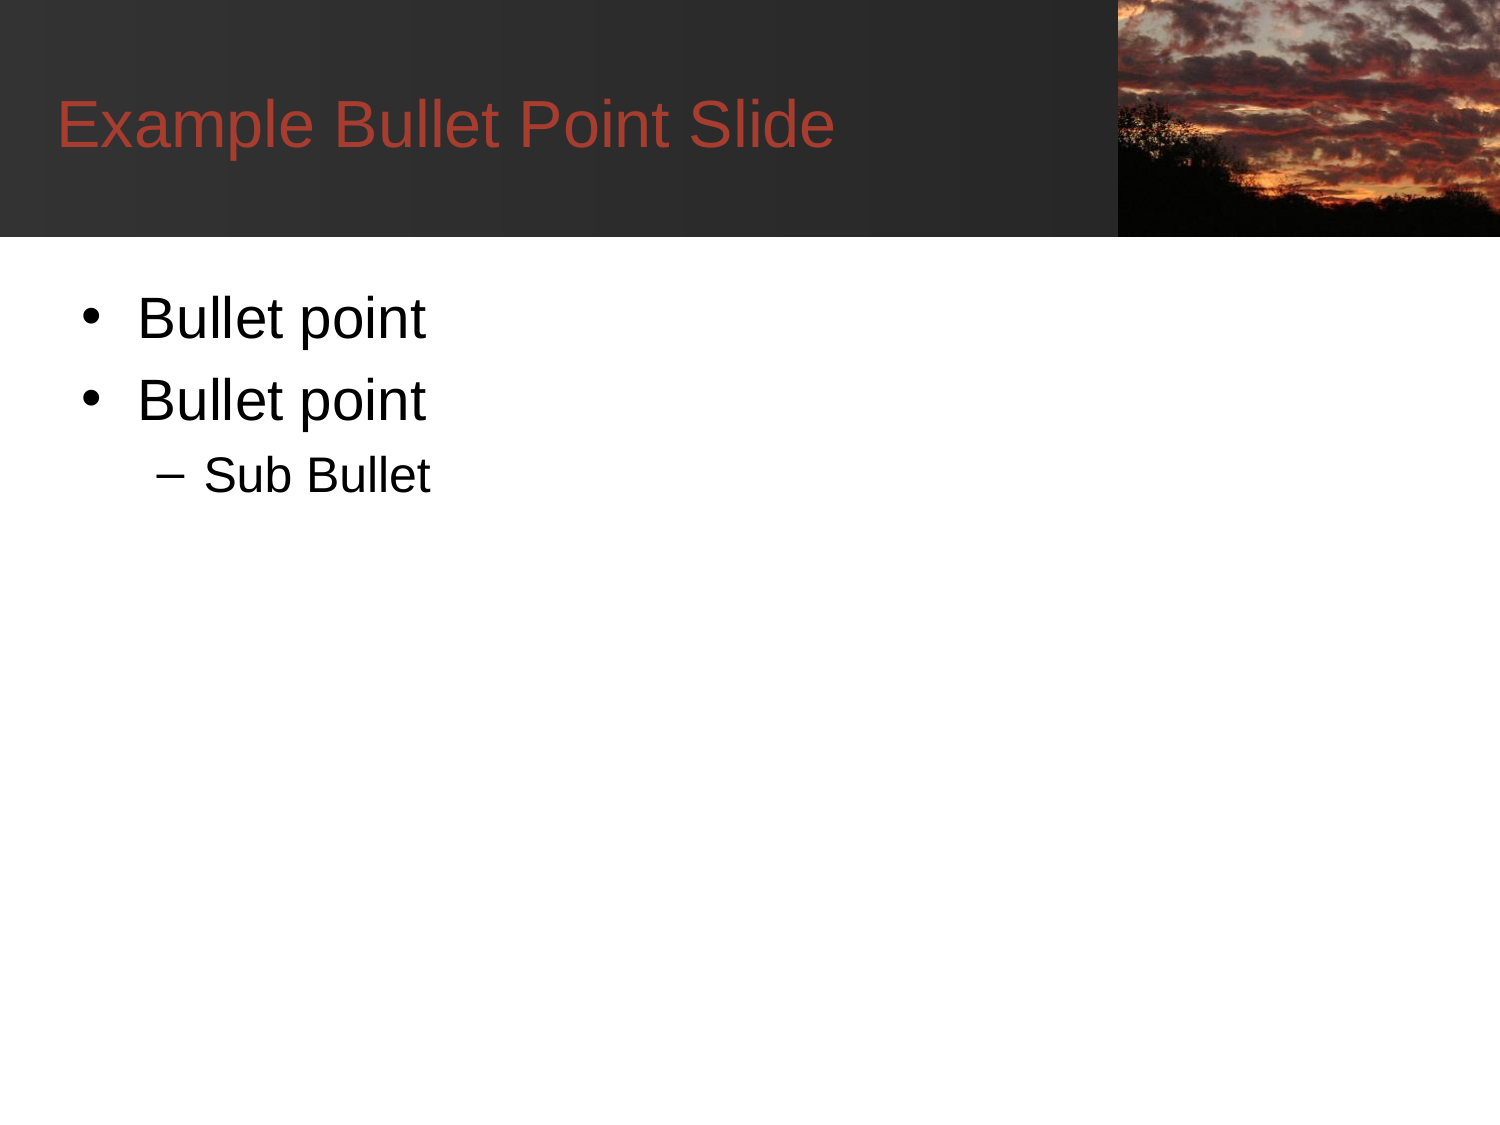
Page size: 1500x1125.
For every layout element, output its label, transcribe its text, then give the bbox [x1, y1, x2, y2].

title Example Bullet Point Slide [41, 45, 1164, 197]
list Bullet point Bullet point Sub Bullet [66, 272, 1417, 990]
picture [1118, 0, 1500, 237]
